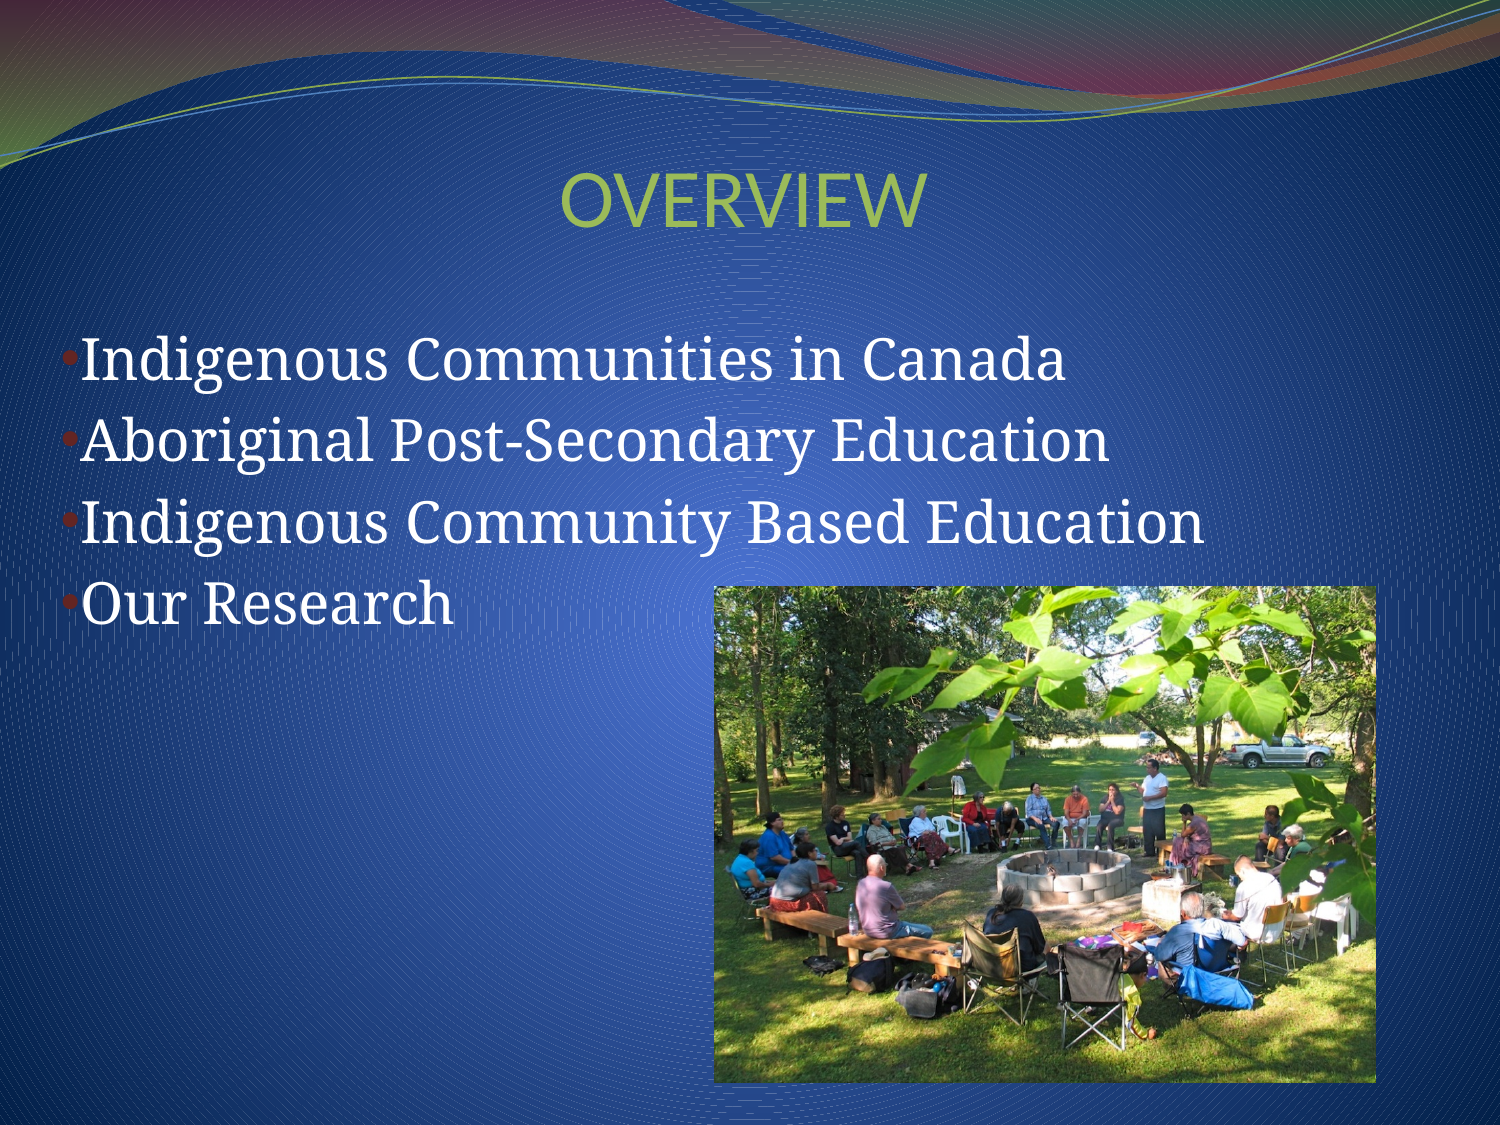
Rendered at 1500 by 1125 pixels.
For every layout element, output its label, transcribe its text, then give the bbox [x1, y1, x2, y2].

picture [714, 585, 1377, 1083]
list Indigenous Communities in Canada Aboriginal Post-Secondary Education Indigenous Community Based Education Our Research [53, 314, 1500, 1000]
text_box OVERVIEW [194, 137, 1294, 252]
